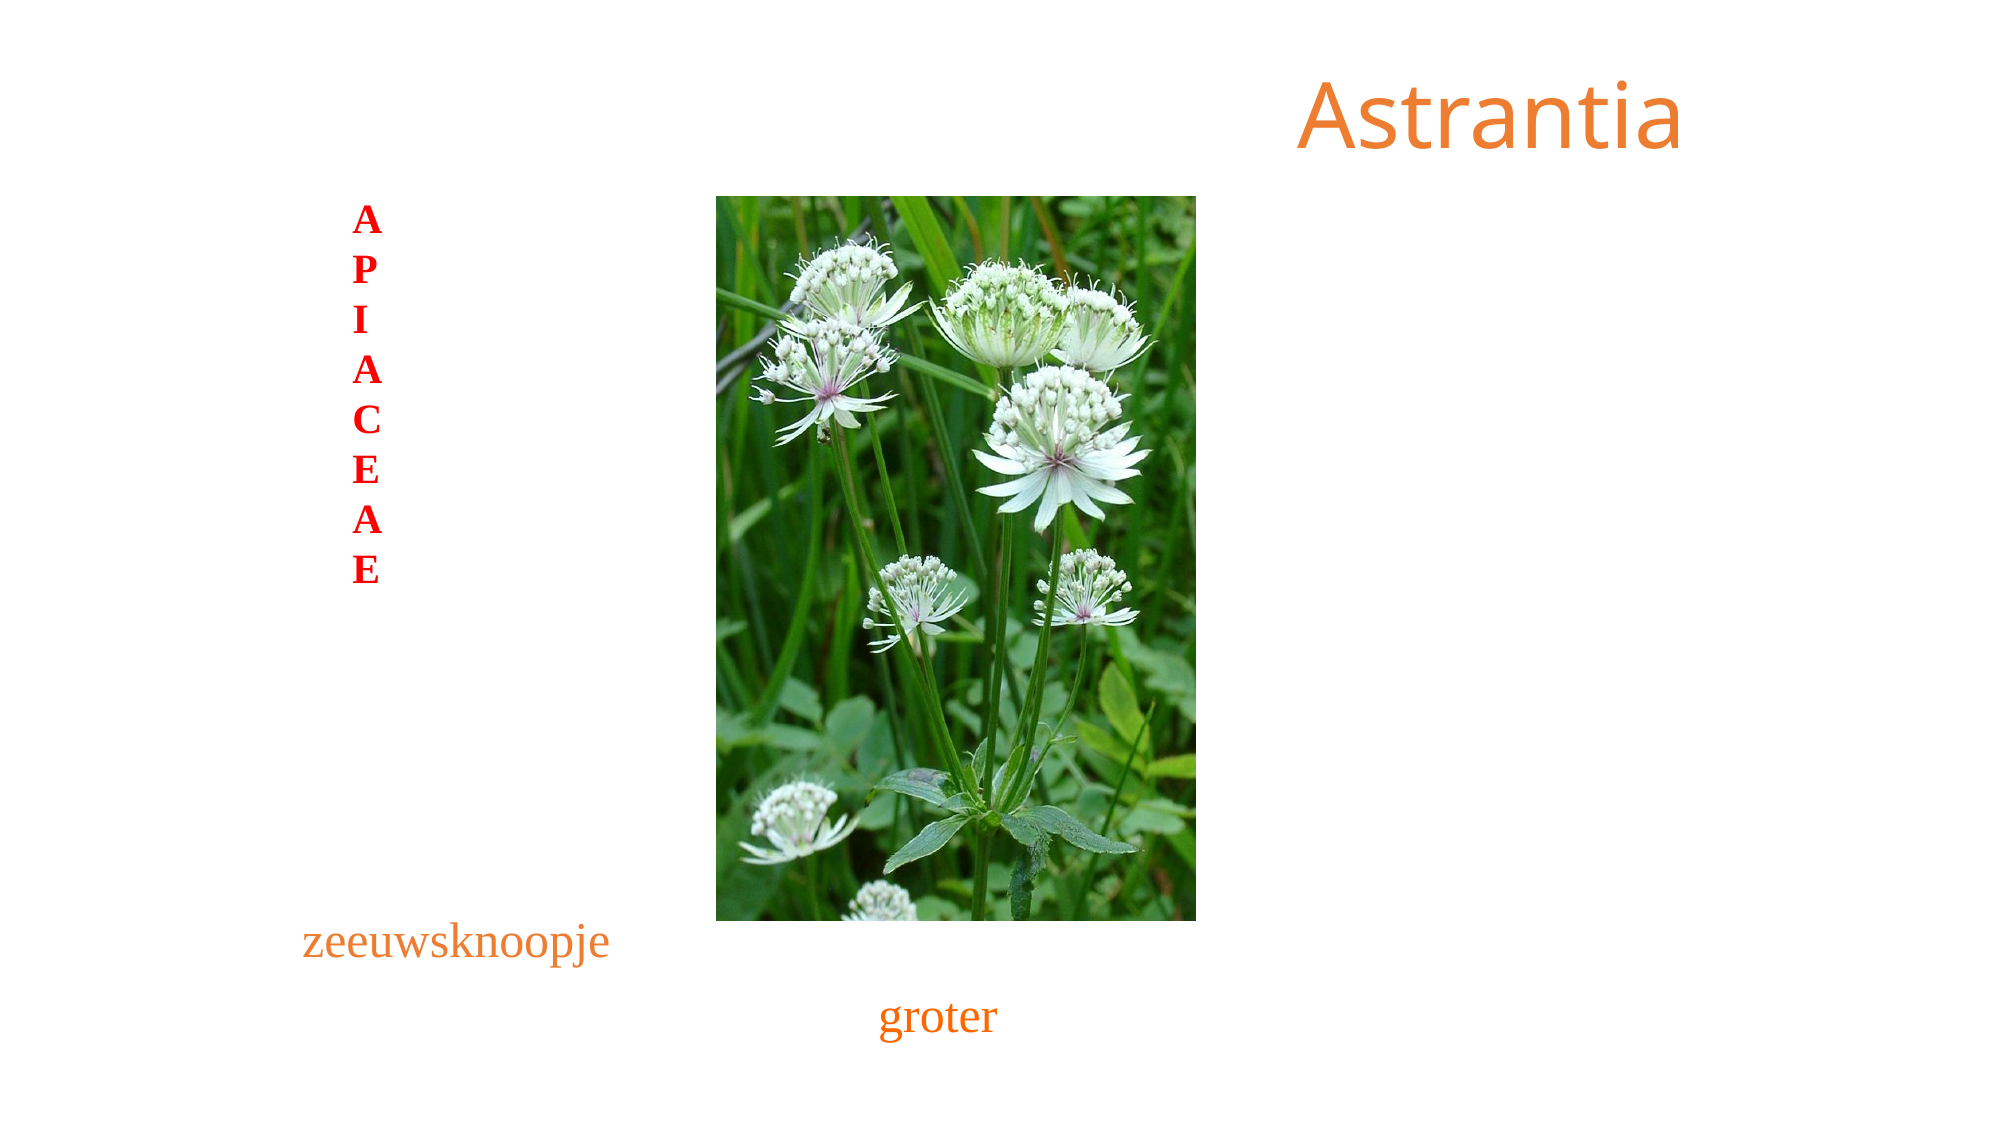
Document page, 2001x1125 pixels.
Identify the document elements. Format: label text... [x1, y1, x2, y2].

text_box zeeuwsknoopje [287, 899, 1350, 975]
title Astrantia [450, 24, 1725, 213]
text_box groter [300, 974, 1013, 1050]
picture [716, 196, 1196, 921]
text_box APIACEAE [337, 184, 400, 600]
